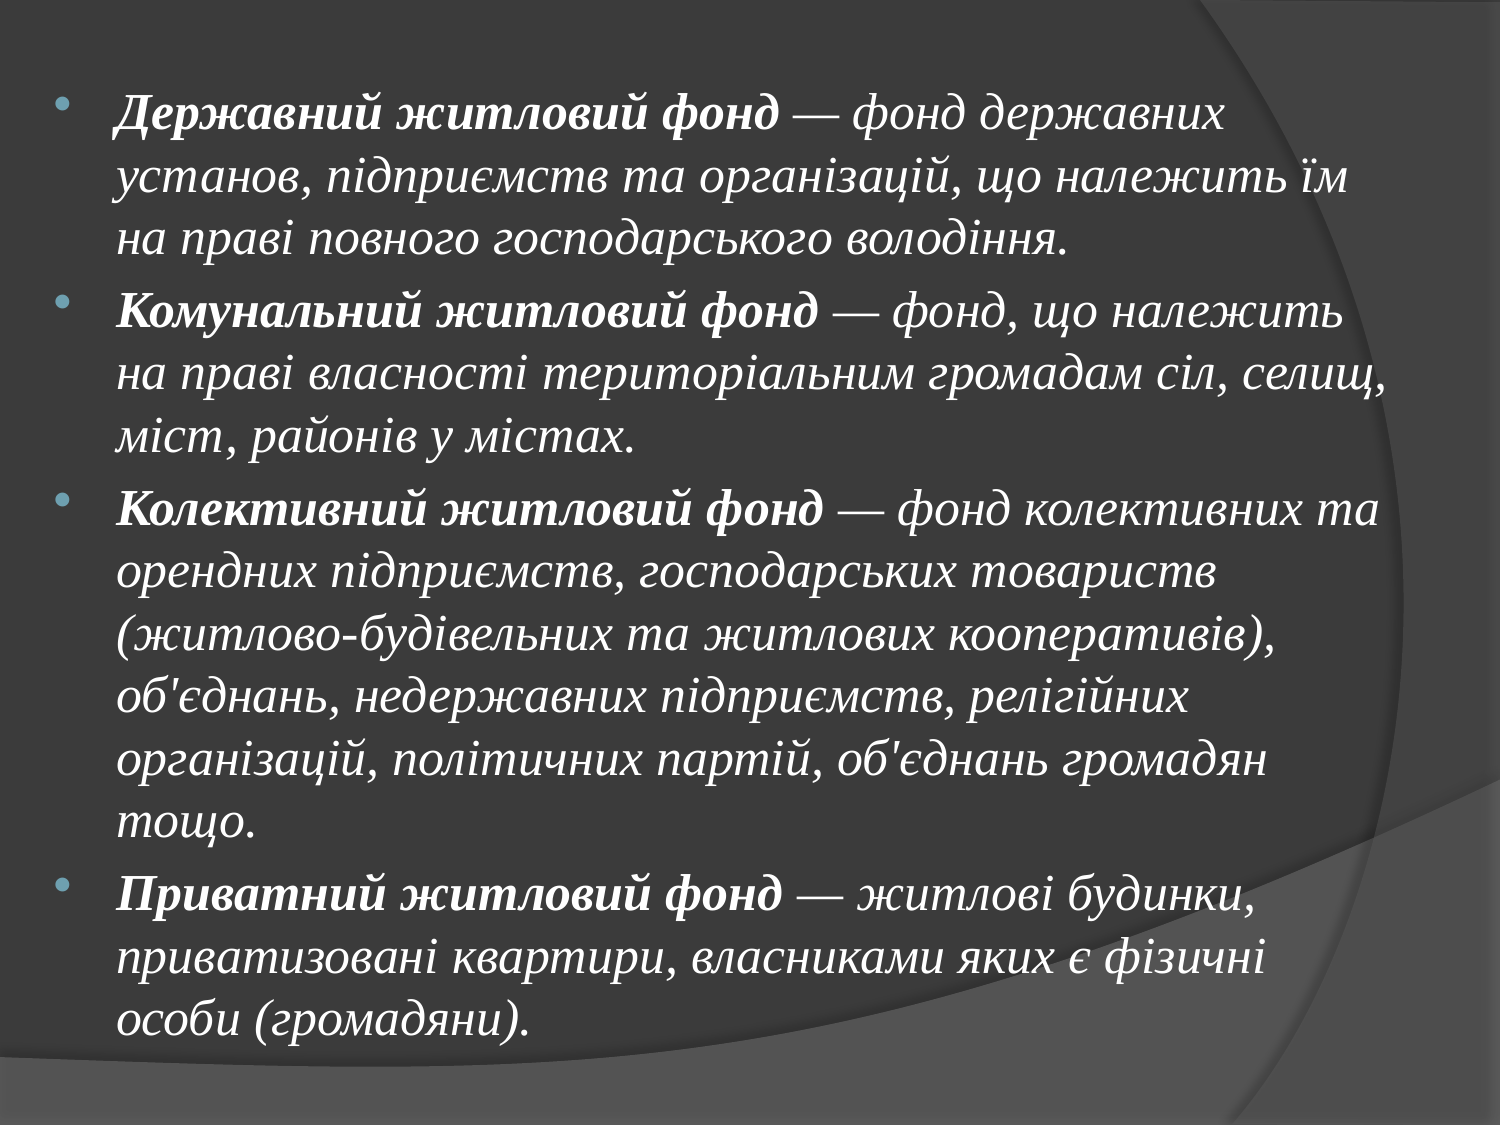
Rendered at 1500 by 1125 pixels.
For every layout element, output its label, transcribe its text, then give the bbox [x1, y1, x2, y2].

list Державний житловий фонд — фонд державних установ, підприємств та організацій, що належить їм на праві повного господарського володіння. Комунальний житловий фонд — фонд, що належить на праві власності територіальним громадам сіл, селищ, міст, районів у містах. Колективний житловий фонд — фонд колективних та орендних підприємств, господарських товариств (житлово-будівельних та житлових кооперативів), об'єднань, недержавних підприємств, релігійних організацій, політичних партій, об'єднань громадян тощо. Приватний житловий фонд — житлові будинки, приватизовані квартири, власниками яких є фізичні особи (громадяни). [35, 70, 1418, 1055]
